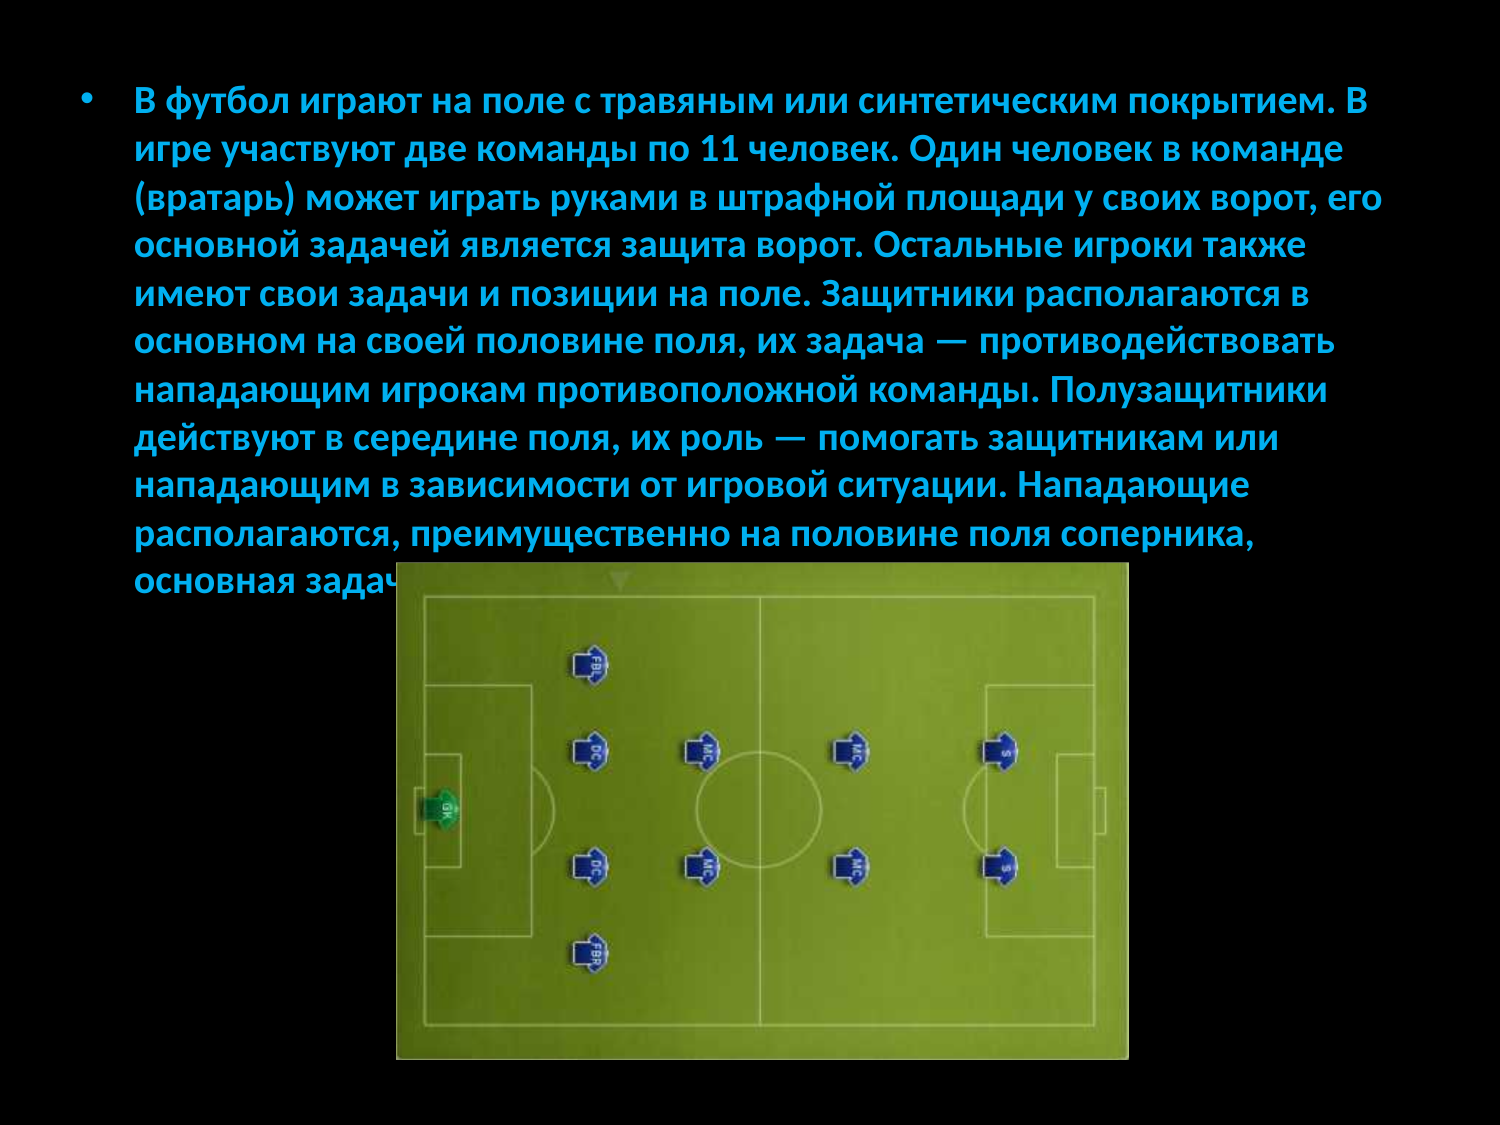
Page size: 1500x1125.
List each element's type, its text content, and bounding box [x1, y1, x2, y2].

picture [997, 532, 1003, 541]
picture [396, 444, 1129, 1125]
list В футбол играют на поле с травяным или синтетическим покрытием. В игре участвуют две команды по 11 человек. Один человек в команде (вратарь) может играть руками в штрафной площади у своих ворот, его основной задачей является защита ворот. Остальные игроки также имеют свои задачи и позиции на поле. Защитники располагаются в основном на своей половине поля, их задача — противодействовать нападающим игрокам противоположной команды. Полузащитники действуют в середине поля, их роль — помогать защитникам или нападающим в зависимости от игровой ситуации. Нападающие располагаются, преимущественно на половине поля соперника, основная задача — забивать голы. [64, 66, 1436, 610]
